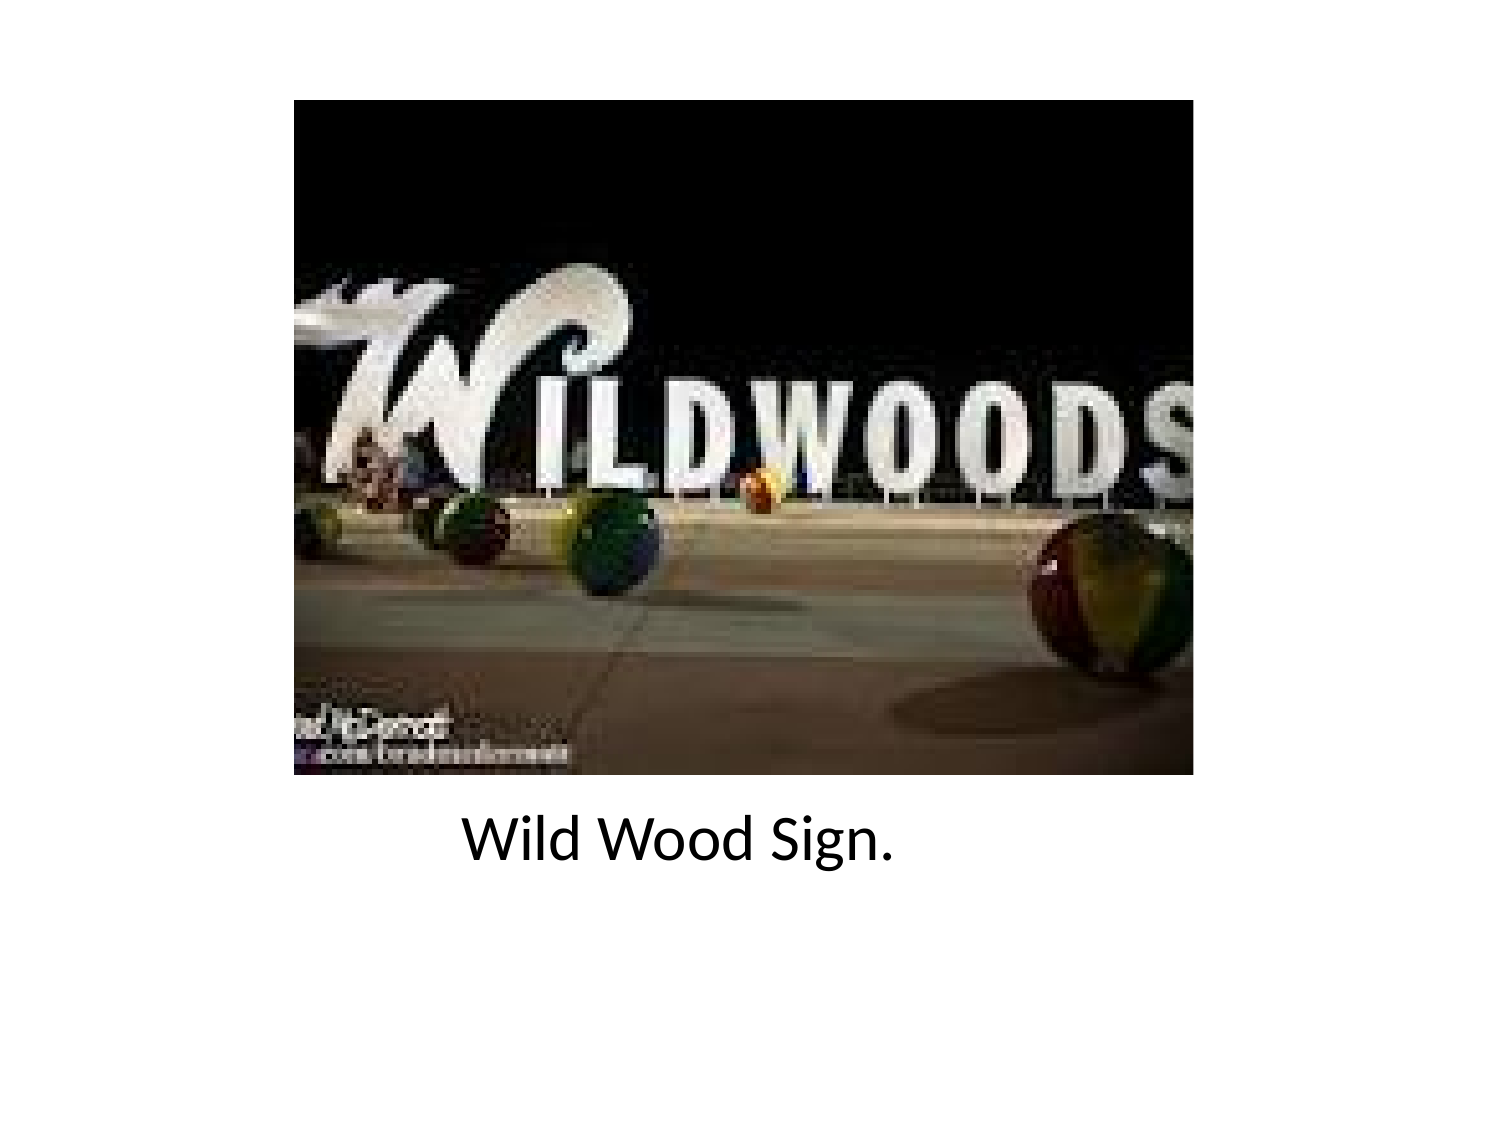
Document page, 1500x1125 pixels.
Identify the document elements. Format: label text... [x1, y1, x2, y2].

title Wild Wood Sign. [294, 787, 1194, 881]
picture [293, 100, 1194, 776]
